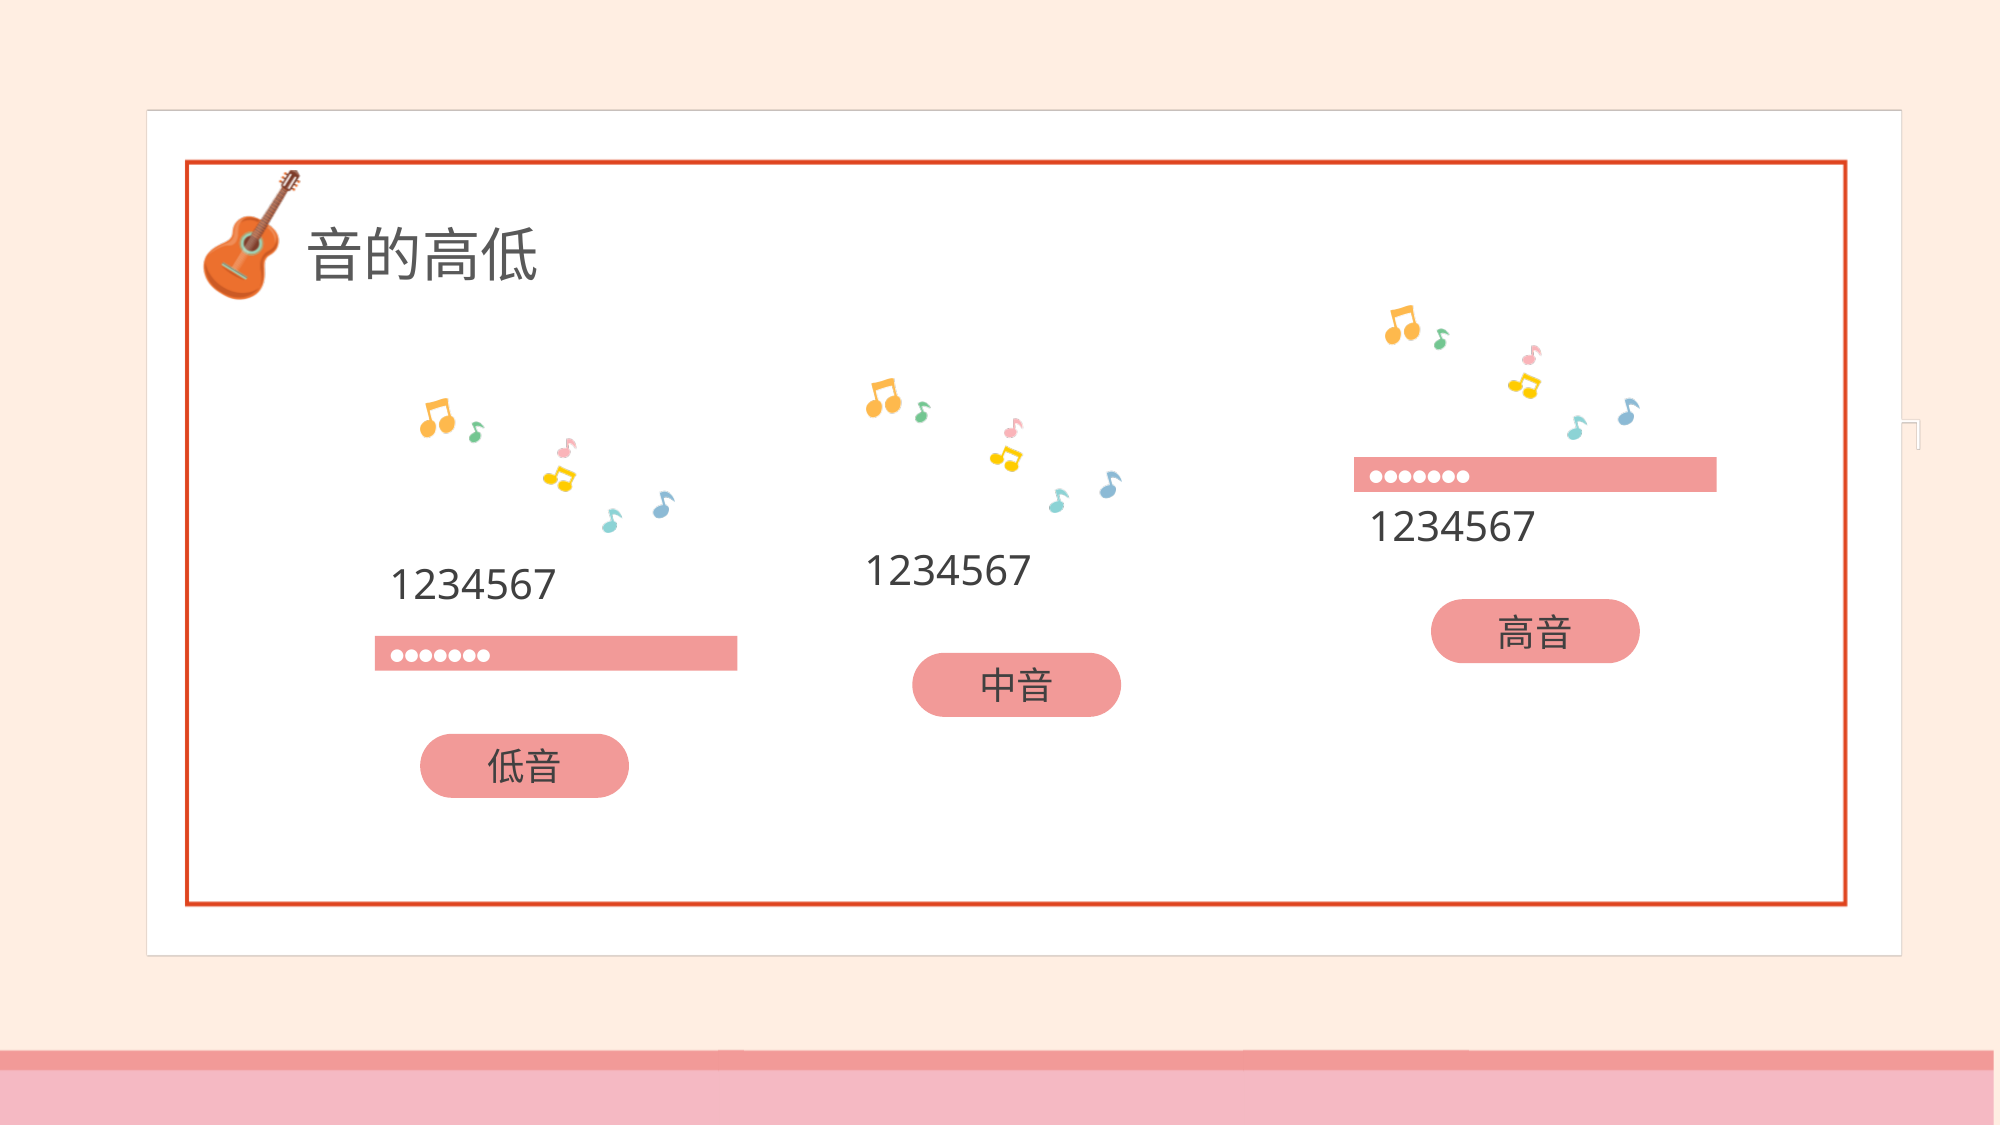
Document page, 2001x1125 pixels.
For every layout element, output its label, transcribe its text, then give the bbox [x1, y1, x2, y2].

text_box ●●●●●●● [1354, 457, 1717, 492]
text_box 1234567 [849, 536, 1213, 602]
text_box 低音 [419, 732, 631, 799]
text_box 高音 [1429, 598, 1641, 665]
picture [107, 40, 1926, 1014]
text_box 中音 [911, 651, 1123, 718]
picture [0, 1035, 1994, 1125]
text_box ●●●●●●● [374, 635, 738, 671]
text_box 音的高低 [346, 210, 987, 296]
text_box 1234567 [374, 550, 738, 616]
text_box 1234567 [1353, 492, 1717, 558]
